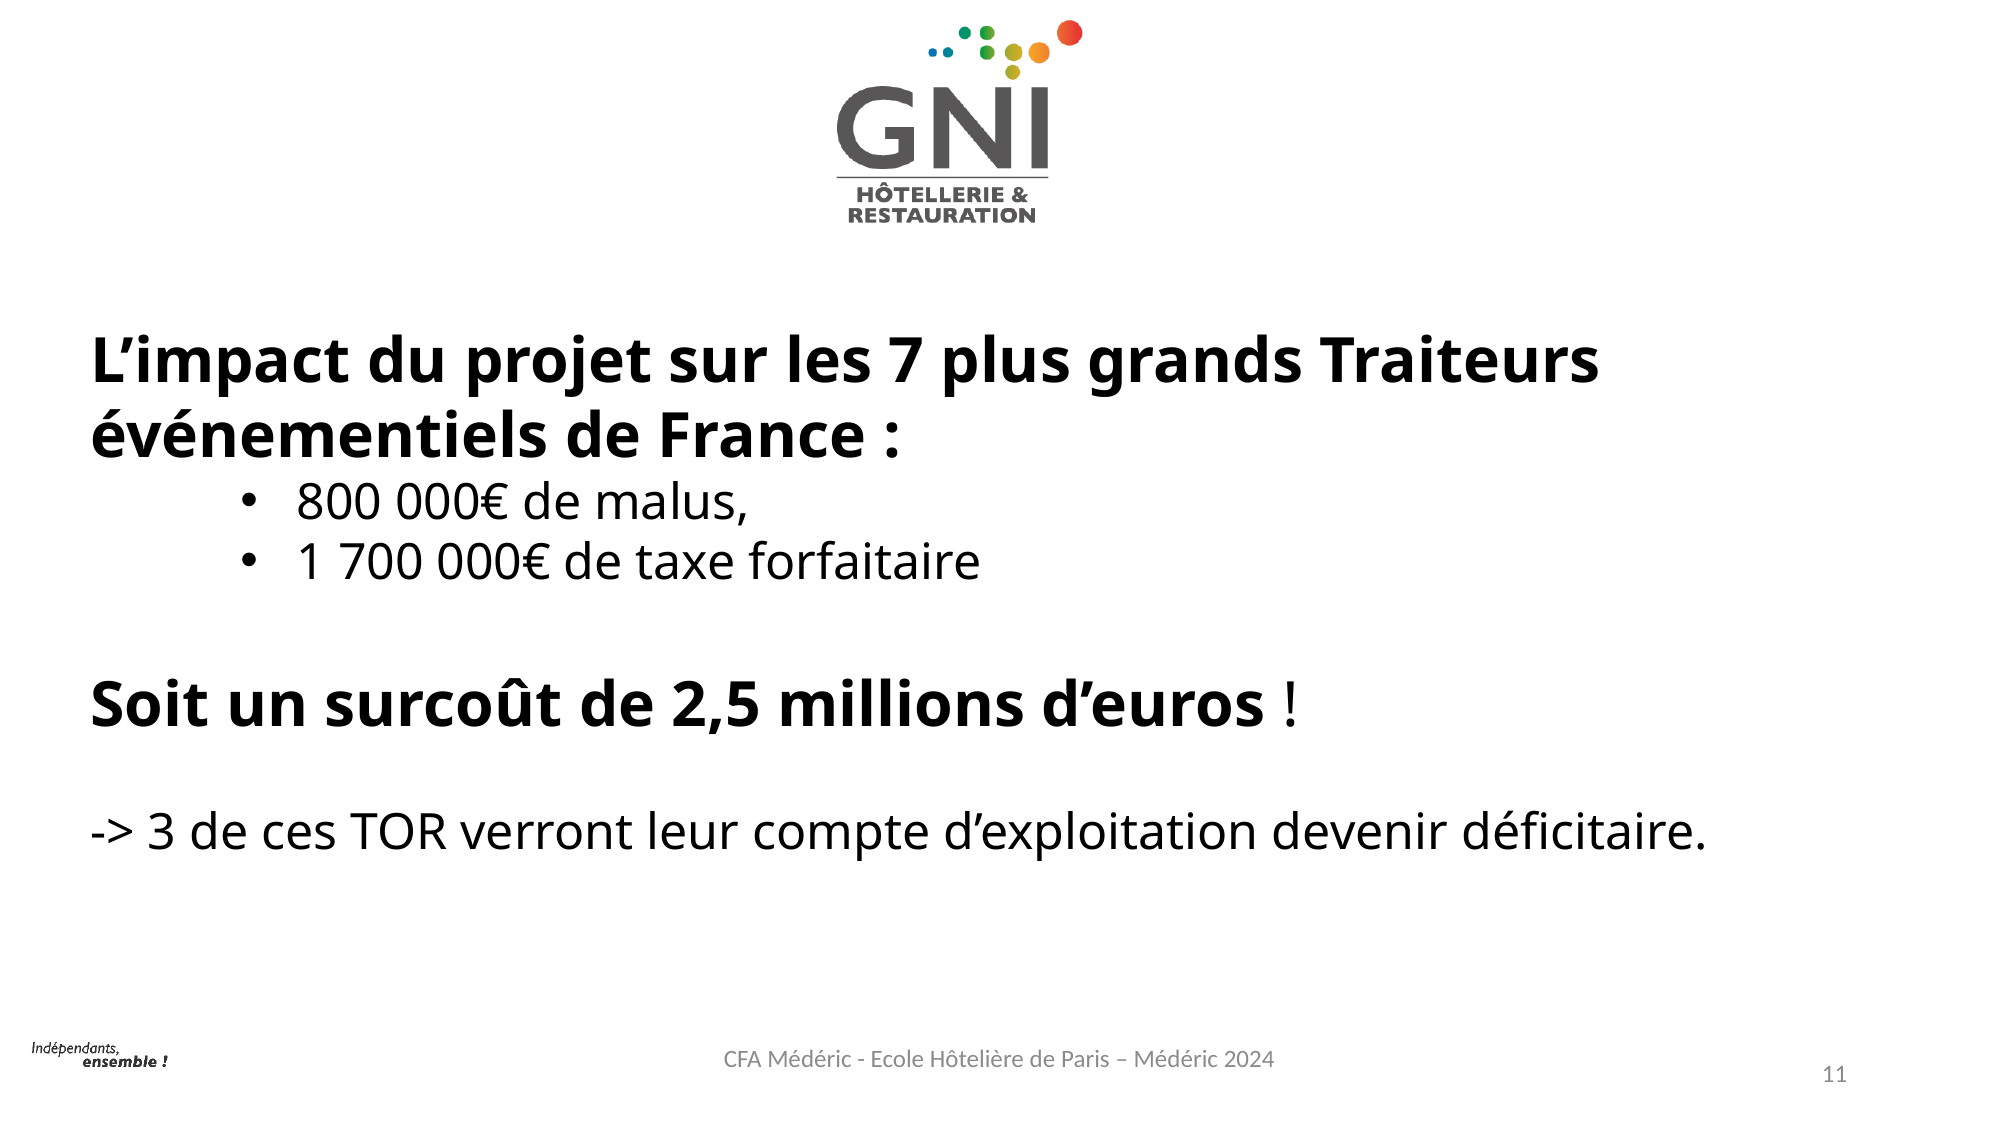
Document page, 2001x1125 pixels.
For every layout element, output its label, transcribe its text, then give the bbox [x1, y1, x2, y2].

picture [0, 987, 195, 1125]
footer CFA Médéric - Ecole Hôtelière de Paris – Médéric 2024 [662, 1042, 1338, 1103]
picture [808, 0, 1106, 253]
text_box L’impact du projet sur les 7 plus grands Traiteurs événementiels de France : 800 000€ de malus, 1 700 000€ de taxe forfaitaire Soit un surcoût de 2,5 millions d’euros ! -> 3 de ces TOR verront leur compte d’exploitation devenir déficitaire. [75, 312, 1896, 942]
slide_number 11 [1412, 1042, 1863, 1103]
